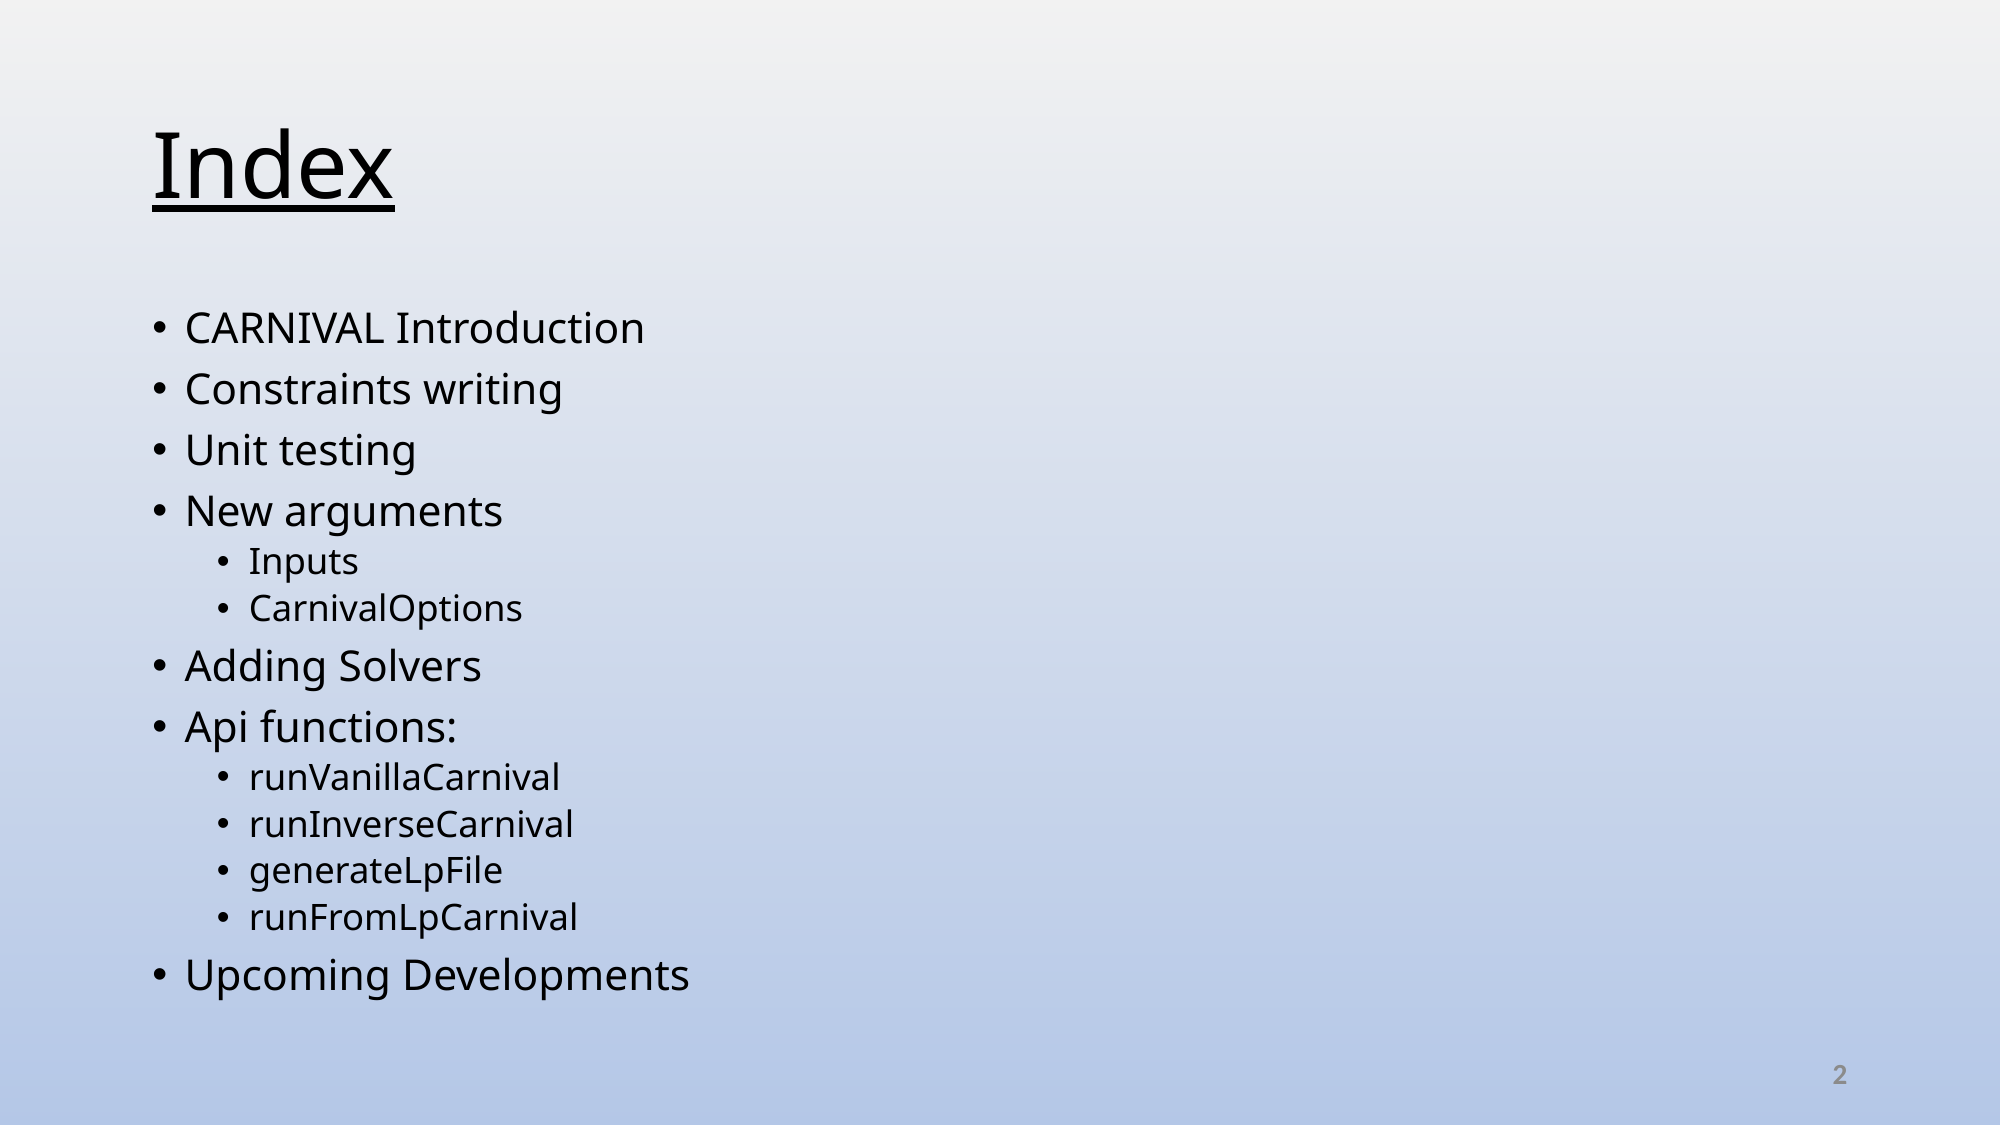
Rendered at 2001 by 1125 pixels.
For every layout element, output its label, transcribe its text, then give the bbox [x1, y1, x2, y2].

slide_number 2 [1412, 1042, 1863, 1103]
title Index [137, 59, 1863, 278]
list CARNIVAL Introduction Constraints writing Unit testing New arguments Inputs CarnivalOptions Adding Solvers Api functions: runVanillaCarnival runInverseCarnival generateLpFile runFromLpCarnival Upcoming Developments [137, 299, 1863, 1014]
